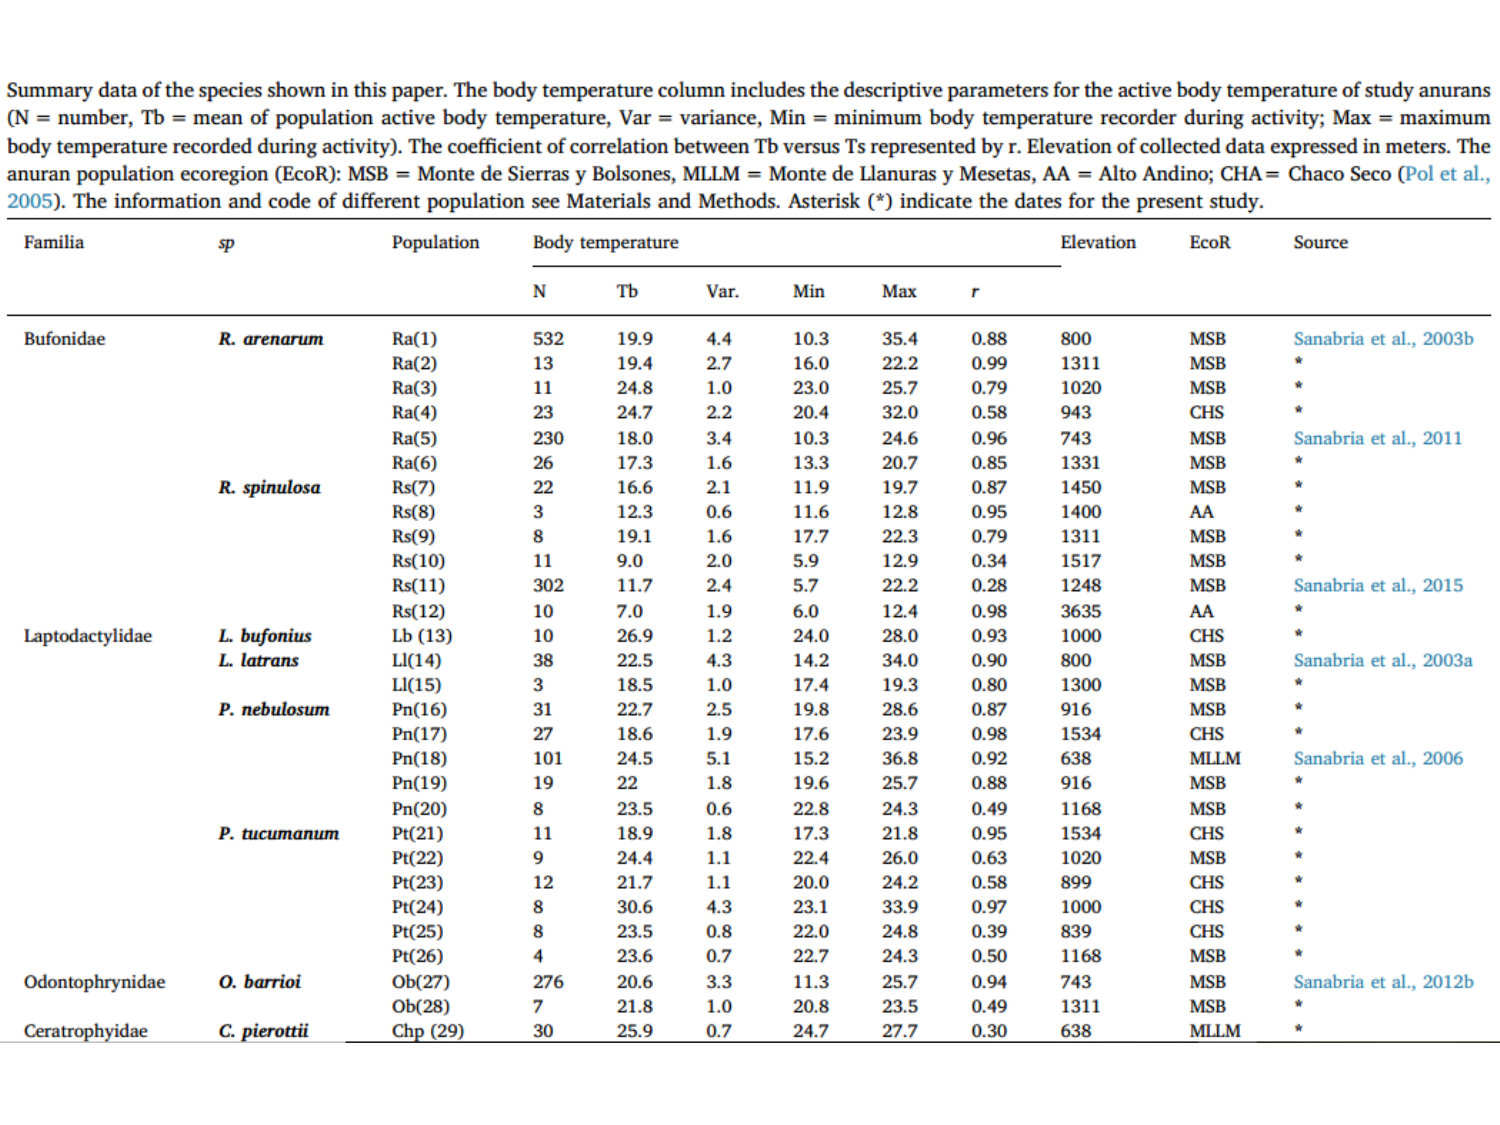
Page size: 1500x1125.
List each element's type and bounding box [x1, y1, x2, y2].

picture [0, 74, 1500, 1043]
